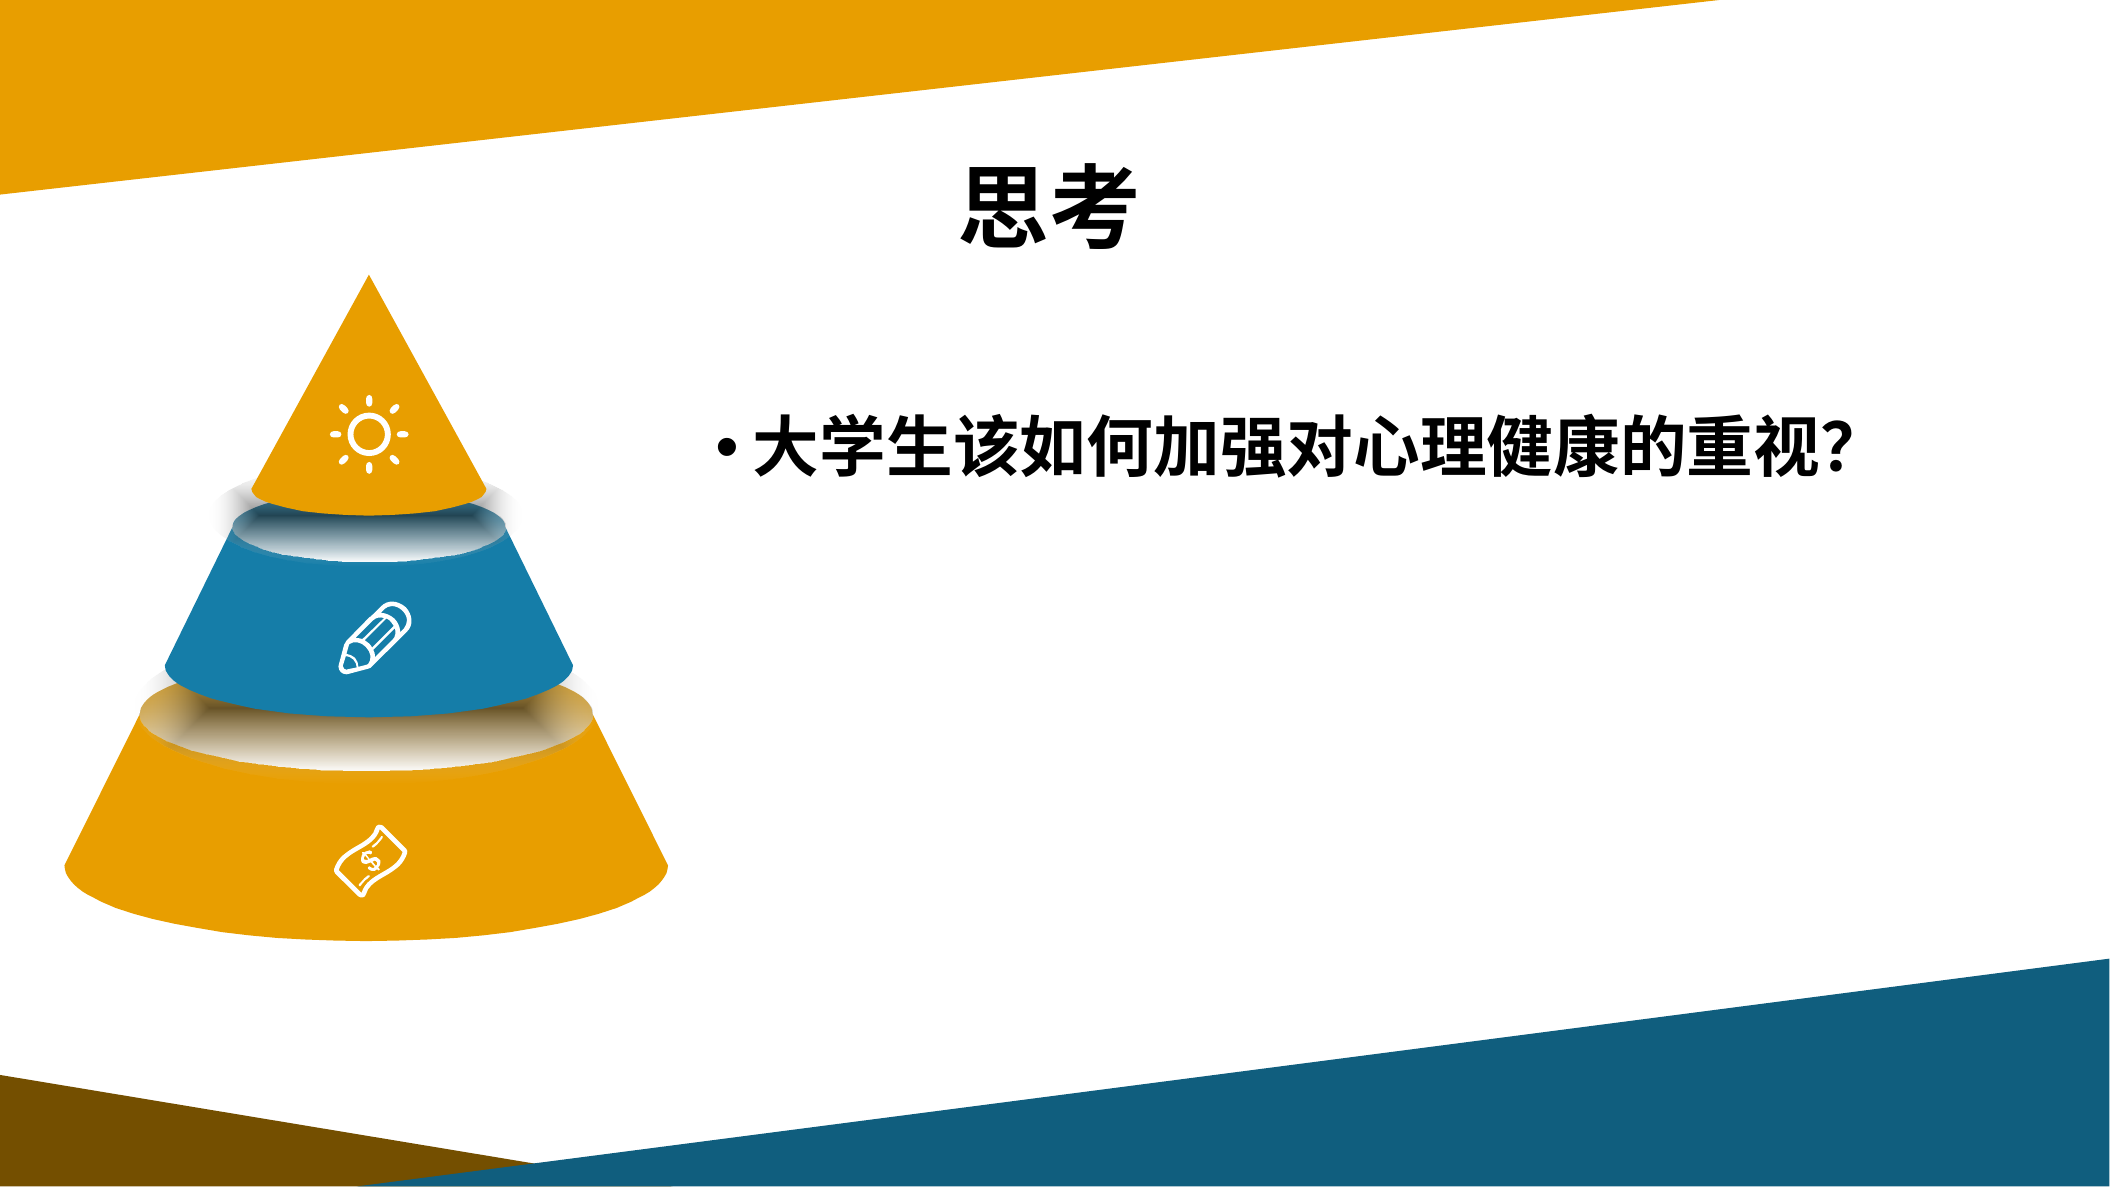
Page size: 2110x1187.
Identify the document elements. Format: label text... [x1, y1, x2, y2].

title 思考 [139, 97, 1960, 327]
text_box [265, 274, 473, 464]
text_box [329, 431, 342, 438]
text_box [64, 631, 669, 942]
text_box [389, 403, 400, 414]
text_box [389, 454, 400, 464]
text_box [366, 394, 373, 407]
text_box [338, 403, 349, 414]
text_box [347, 412, 391, 457]
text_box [333, 824, 408, 898]
text_box [396, 431, 409, 438]
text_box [164, 464, 574, 718]
text_box [338, 454, 349, 464]
list 大学生该如何加强对心理健康的重视？ [700, 406, 1870, 1069]
